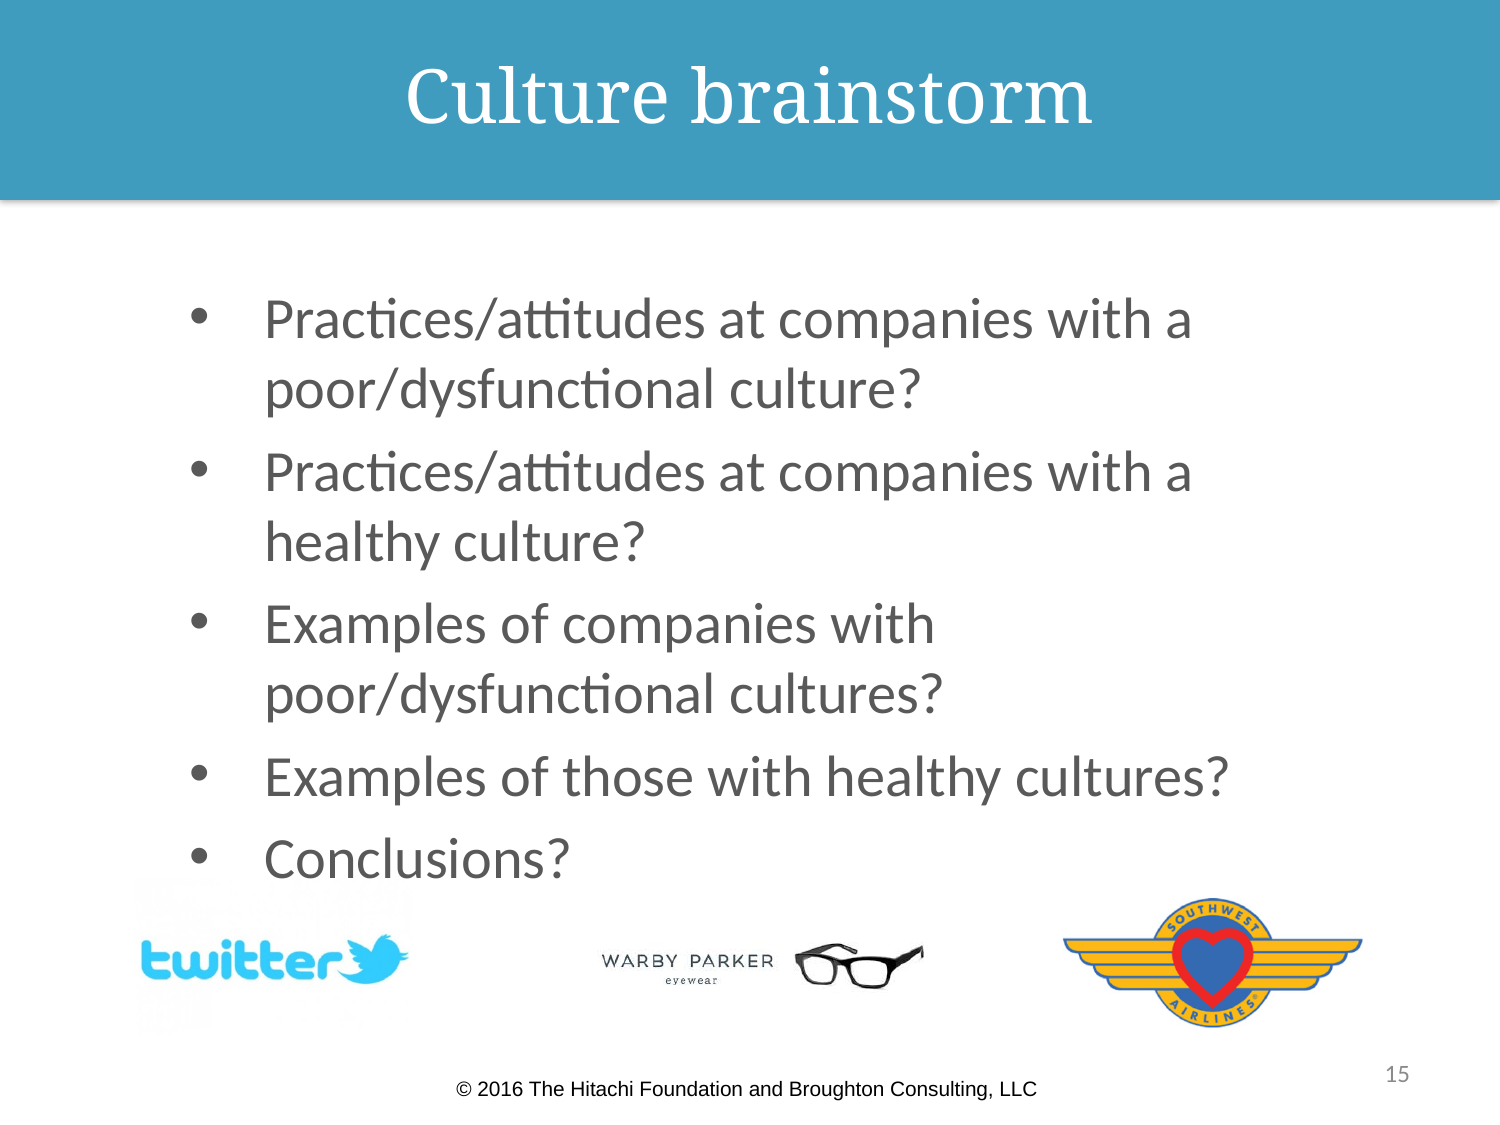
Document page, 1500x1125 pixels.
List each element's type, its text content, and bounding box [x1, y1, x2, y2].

picture [135, 879, 413, 1035]
text_box Practices/attitudes at companies with a poor/dysfunctional culture? Practices/attitudes at companies with a healthy culture? Examples of companies with poor/dysfunctional cultures? Examples of those with healthy cultures? Conclusions? [99, 273, 1388, 981]
footer © 2016 The Hitachi Foundation and Broughton Consulting, LLC [399, 1067, 1100, 1100]
picture [1062, 897, 1363, 1028]
title Culture brainstorm [112, 24, 1388, 163]
picture [574, 912, 940, 1027]
slide_number 15 [1074, 1042, 1425, 1103]
